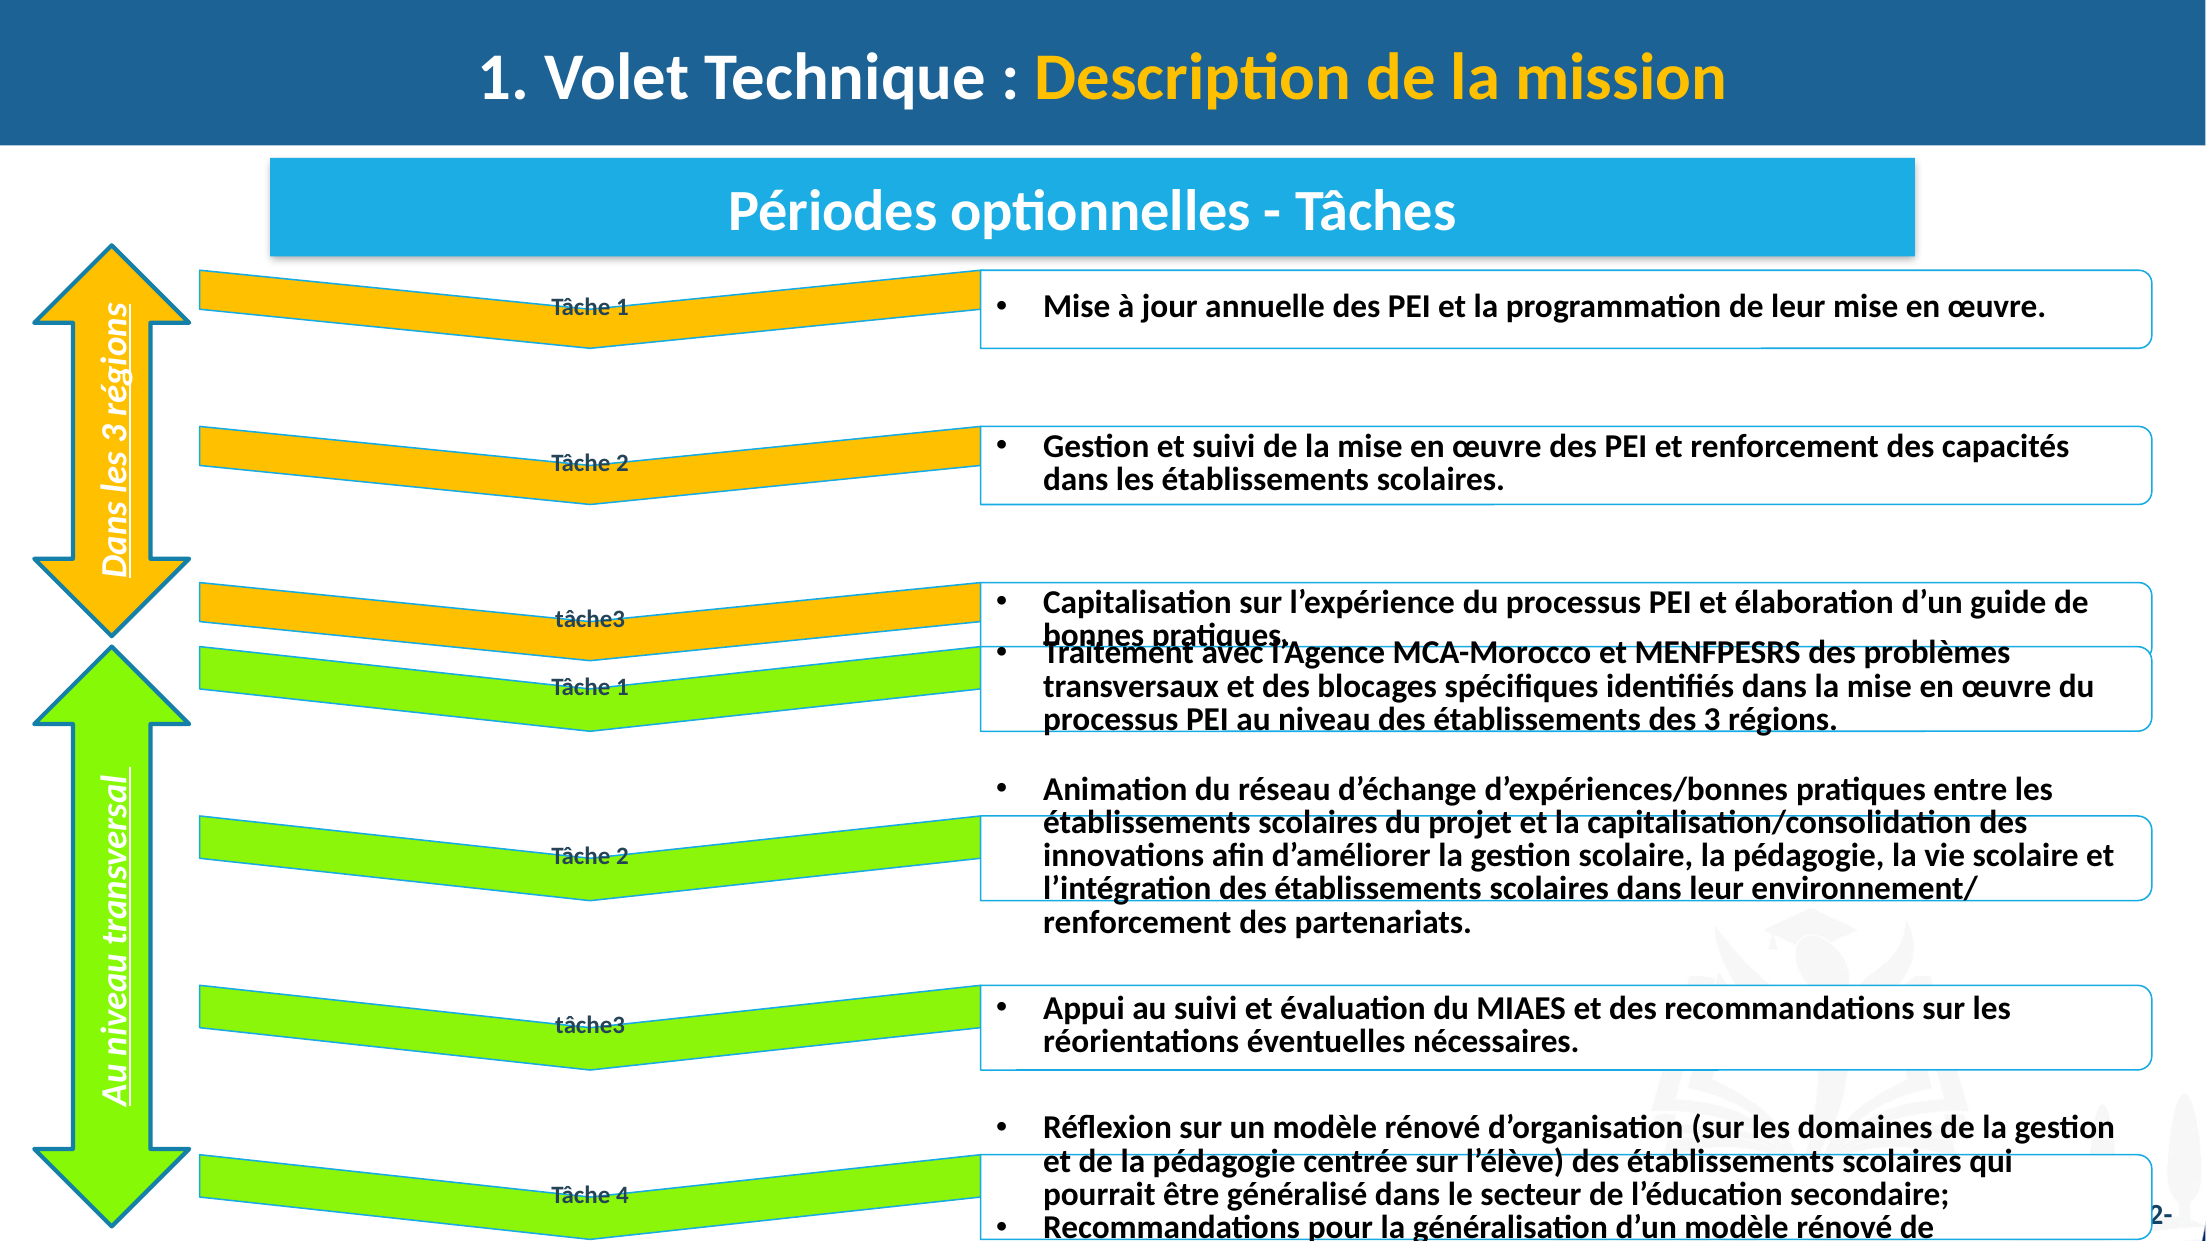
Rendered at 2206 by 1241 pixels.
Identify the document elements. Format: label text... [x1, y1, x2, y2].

text_box Périodes optionnelles - Tâches [270, 157, 1915, 257]
text_box Au niveau transversal [32, 644, 192, 1229]
text_box Dans les 3 régions [32, 243, 192, 639]
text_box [199, 646, 2152, 1240]
text_box 1. Volet Technique : Description de la mission [0, 0, 2206, 147]
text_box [199, 270, 2152, 644]
picture [1554, 837, 2206, 1241]
